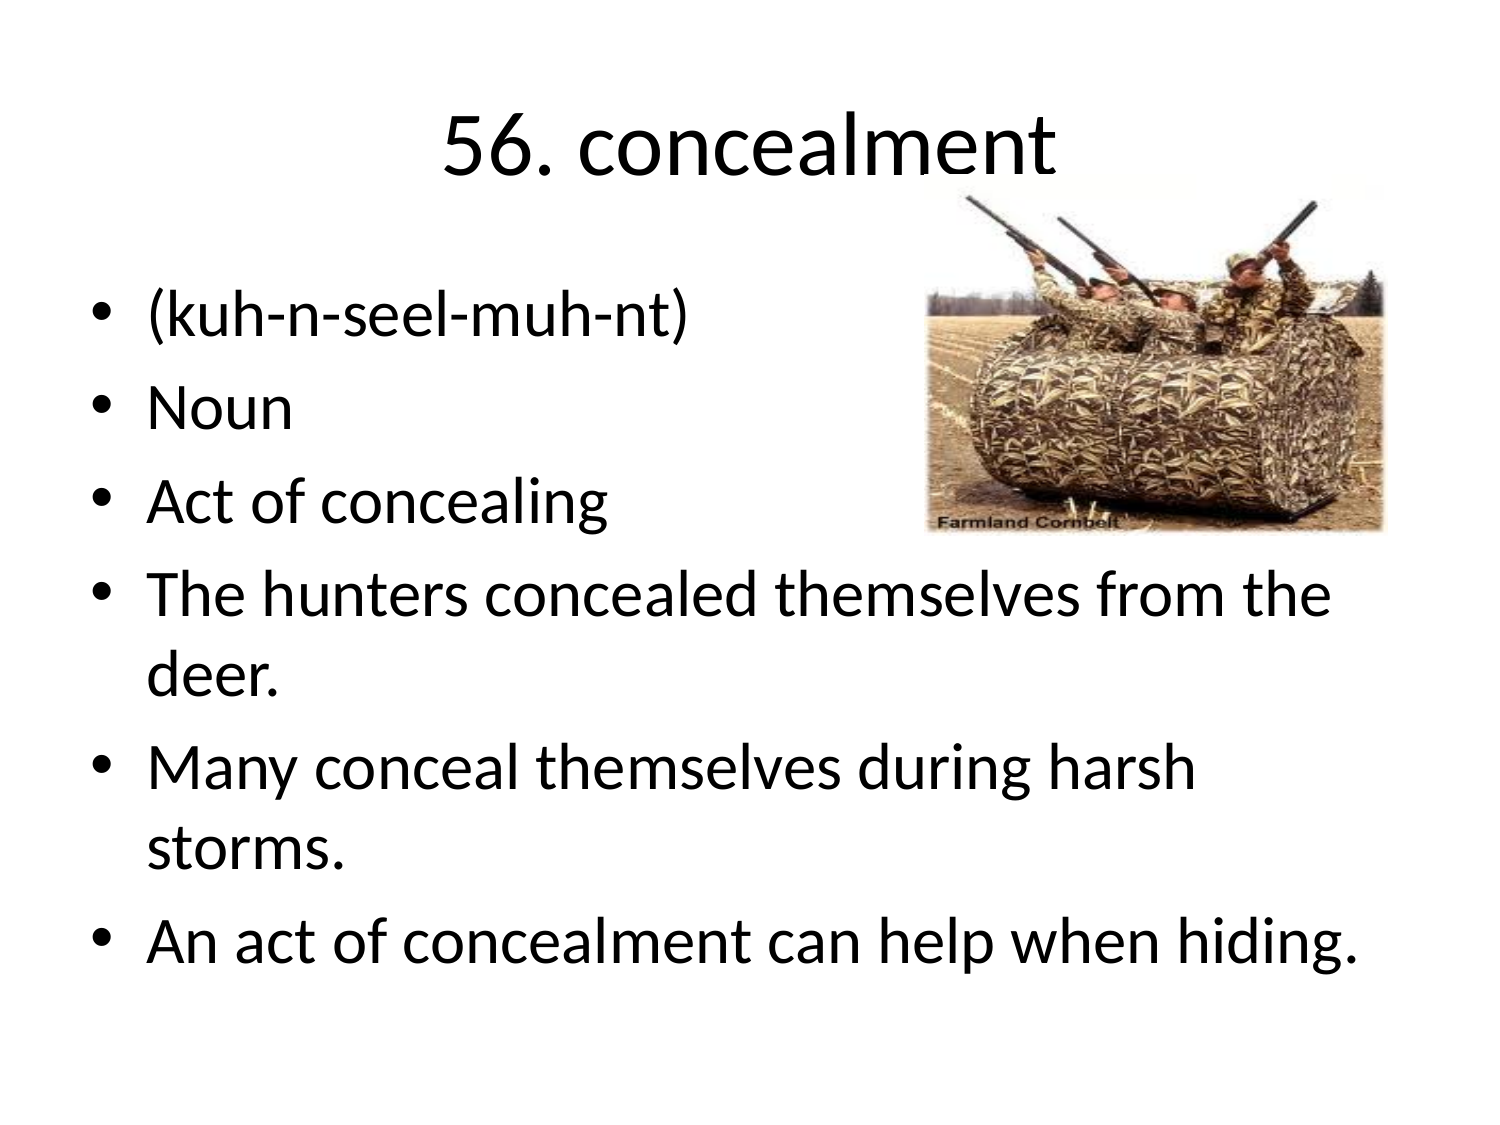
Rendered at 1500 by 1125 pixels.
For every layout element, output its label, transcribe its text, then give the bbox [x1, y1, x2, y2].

title 56. concealment [74, 44, 1426, 233]
picture [924, 174, 1388, 537]
list (kuh-n-seel-muh-nt) Noun Act of concealing The hunters concealed themselves from the deer. Many conceal themselves during harsh storms. An act of concealment can help when hiding. [74, 262, 1426, 1006]
